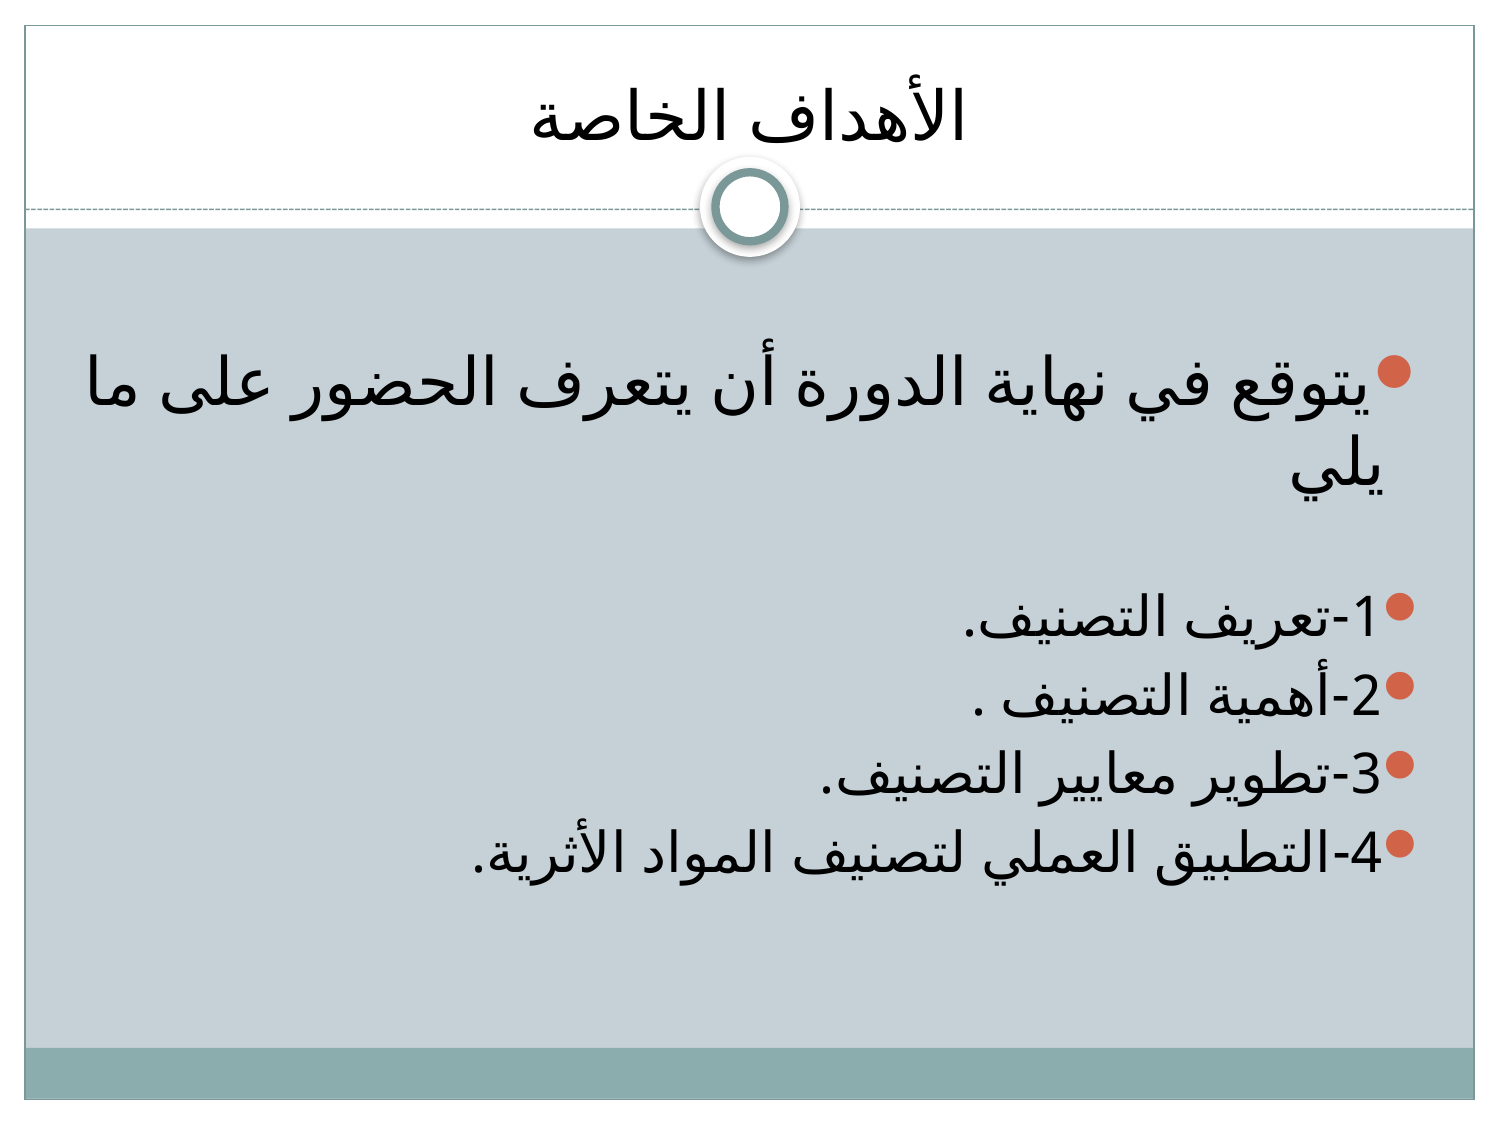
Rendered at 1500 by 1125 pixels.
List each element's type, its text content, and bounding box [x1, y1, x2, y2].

list يتوقع في نهاية الدورة أن يتعرف الحضور على ما يلي 1-تعريف التصنيف. 2-أهمية التصنيف . 3-تطوير معايير التصنيف. 4-التطبيق العملي لتصنيف المواد الأثرية. [49, 250, 1445, 1001]
title الأهداف الخاصة [49, 37, 1450, 162]
